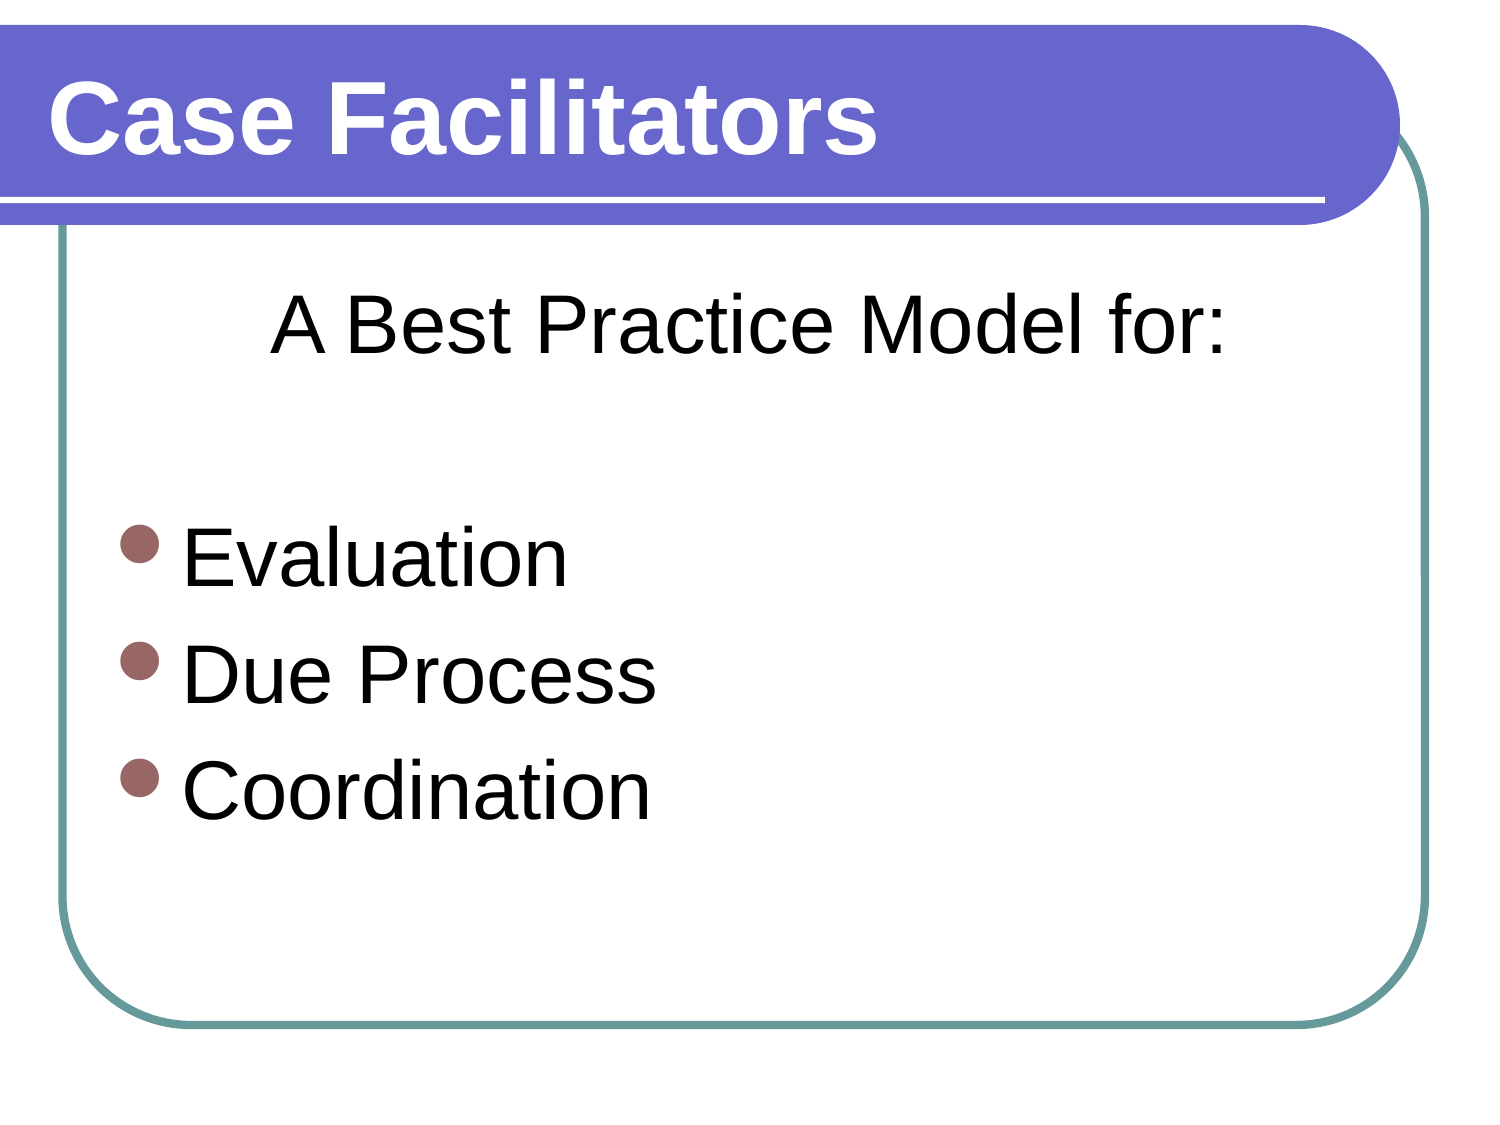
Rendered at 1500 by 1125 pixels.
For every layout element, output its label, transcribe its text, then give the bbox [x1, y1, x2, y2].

title Case Facilitators [31, 37, 1348, 188]
list A Best Practice Model for: Evaluation Due Process Coordination [99, 262, 1401, 988]
